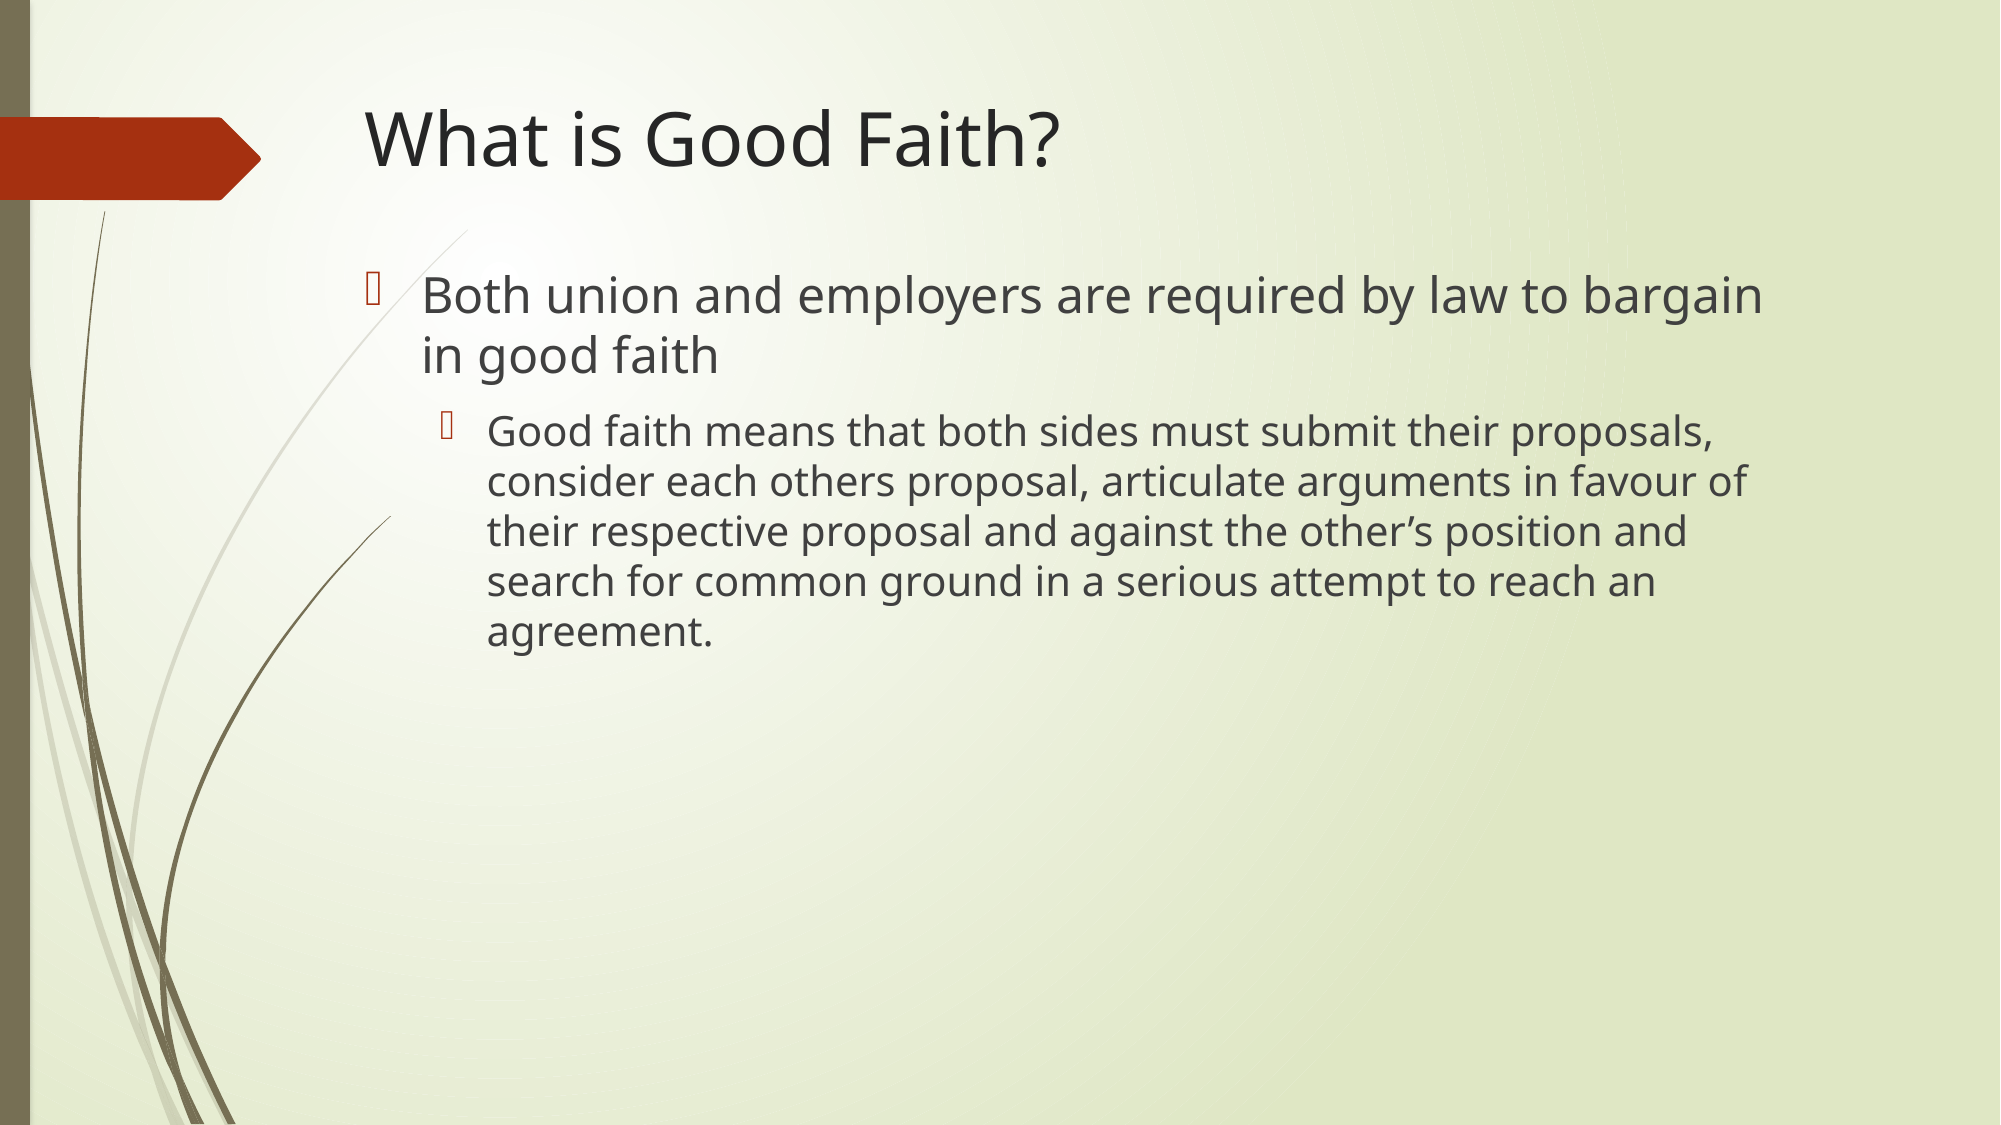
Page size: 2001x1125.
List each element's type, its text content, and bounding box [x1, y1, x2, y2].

title What is Good Faith? [349, 83, 1812, 256]
list Both union and employers are required by law to bargain in good faith Good faith means that both sides must submit their proposals, consider each others proposal, articulate arguments in favour of their respective proposal and against the other’s position and search for common ground in a serious attempt to reach an agreement. [349, 256, 1813, 876]
